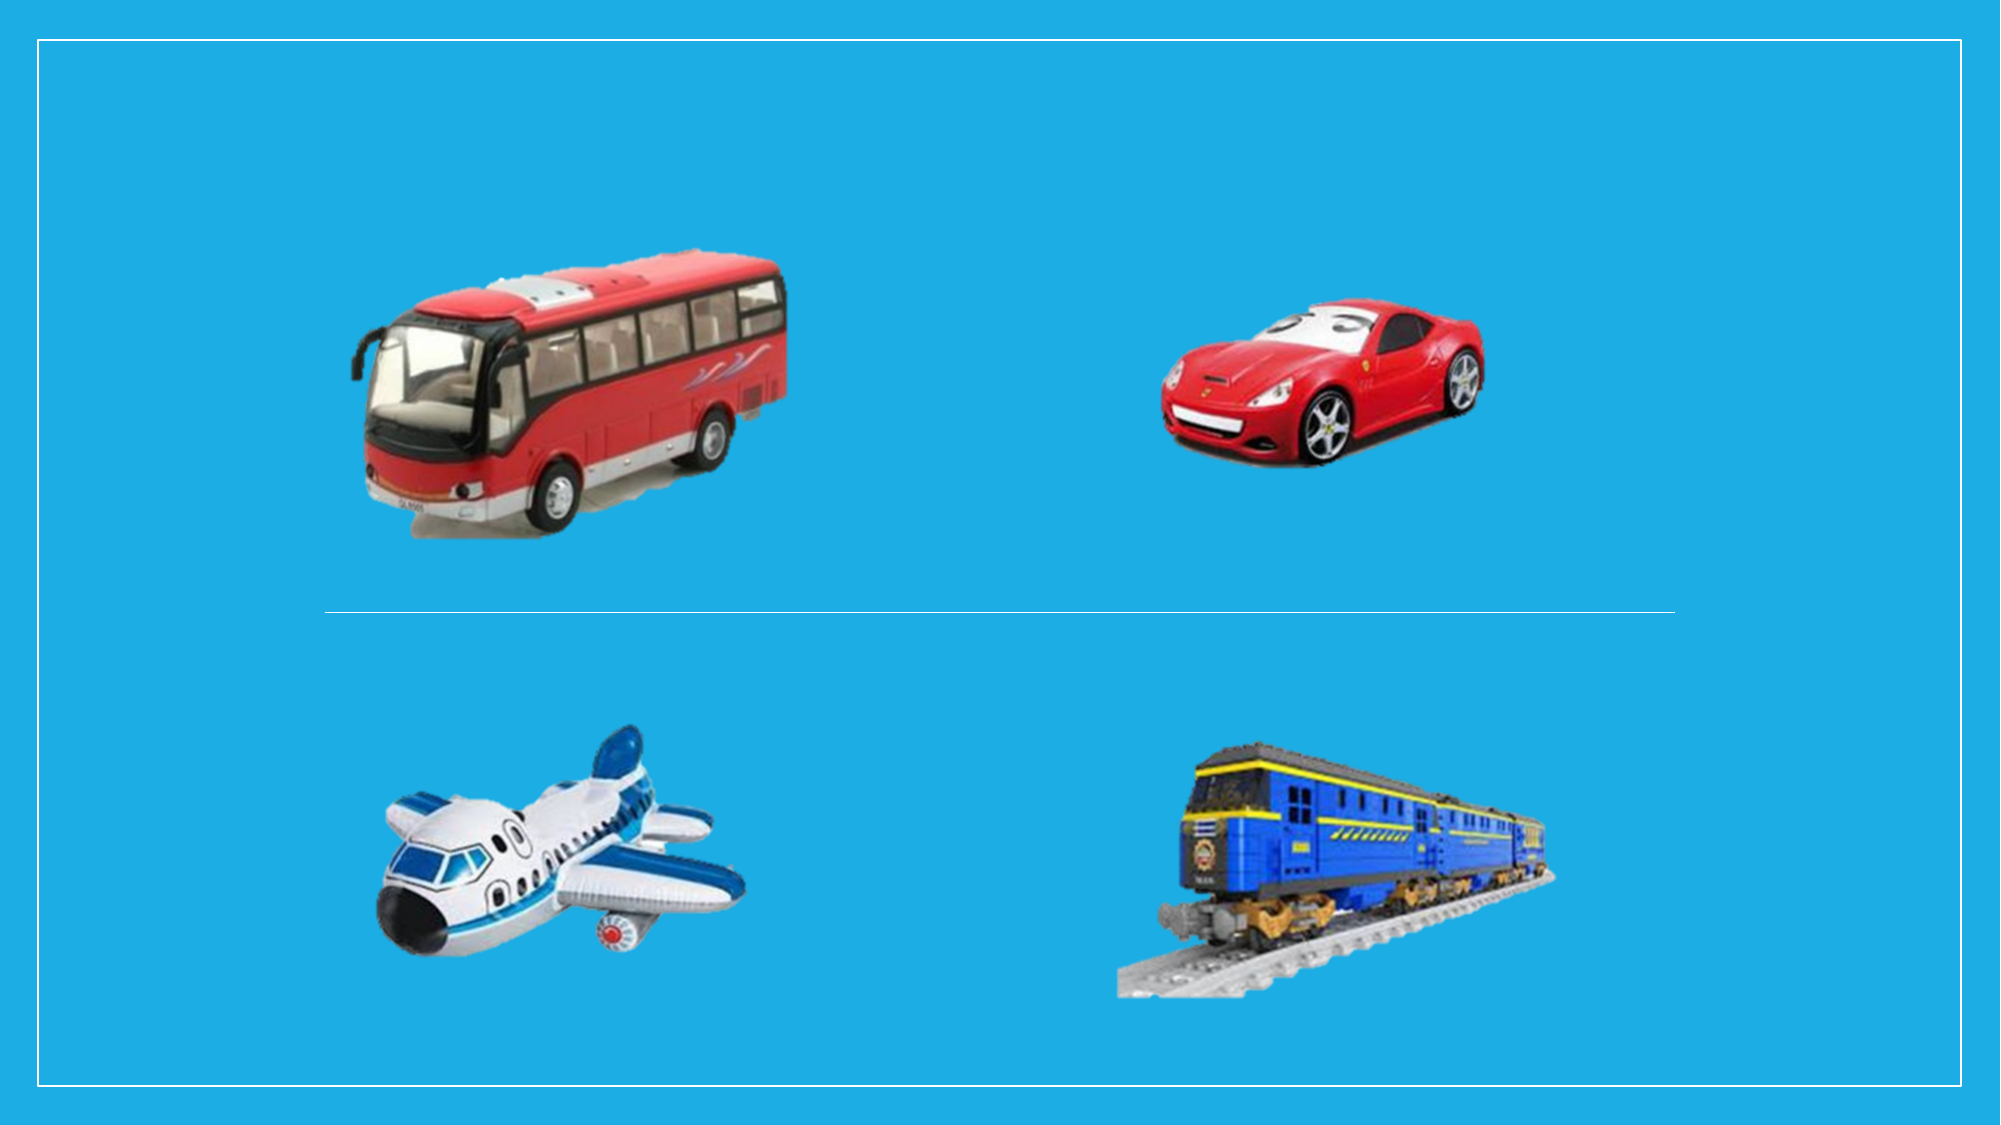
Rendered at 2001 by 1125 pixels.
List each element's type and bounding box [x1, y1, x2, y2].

picture [1090, 723, 1582, 1010]
picture [338, 227, 817, 552]
picture [1138, 245, 1534, 533]
picture [361, 709, 764, 1010]
